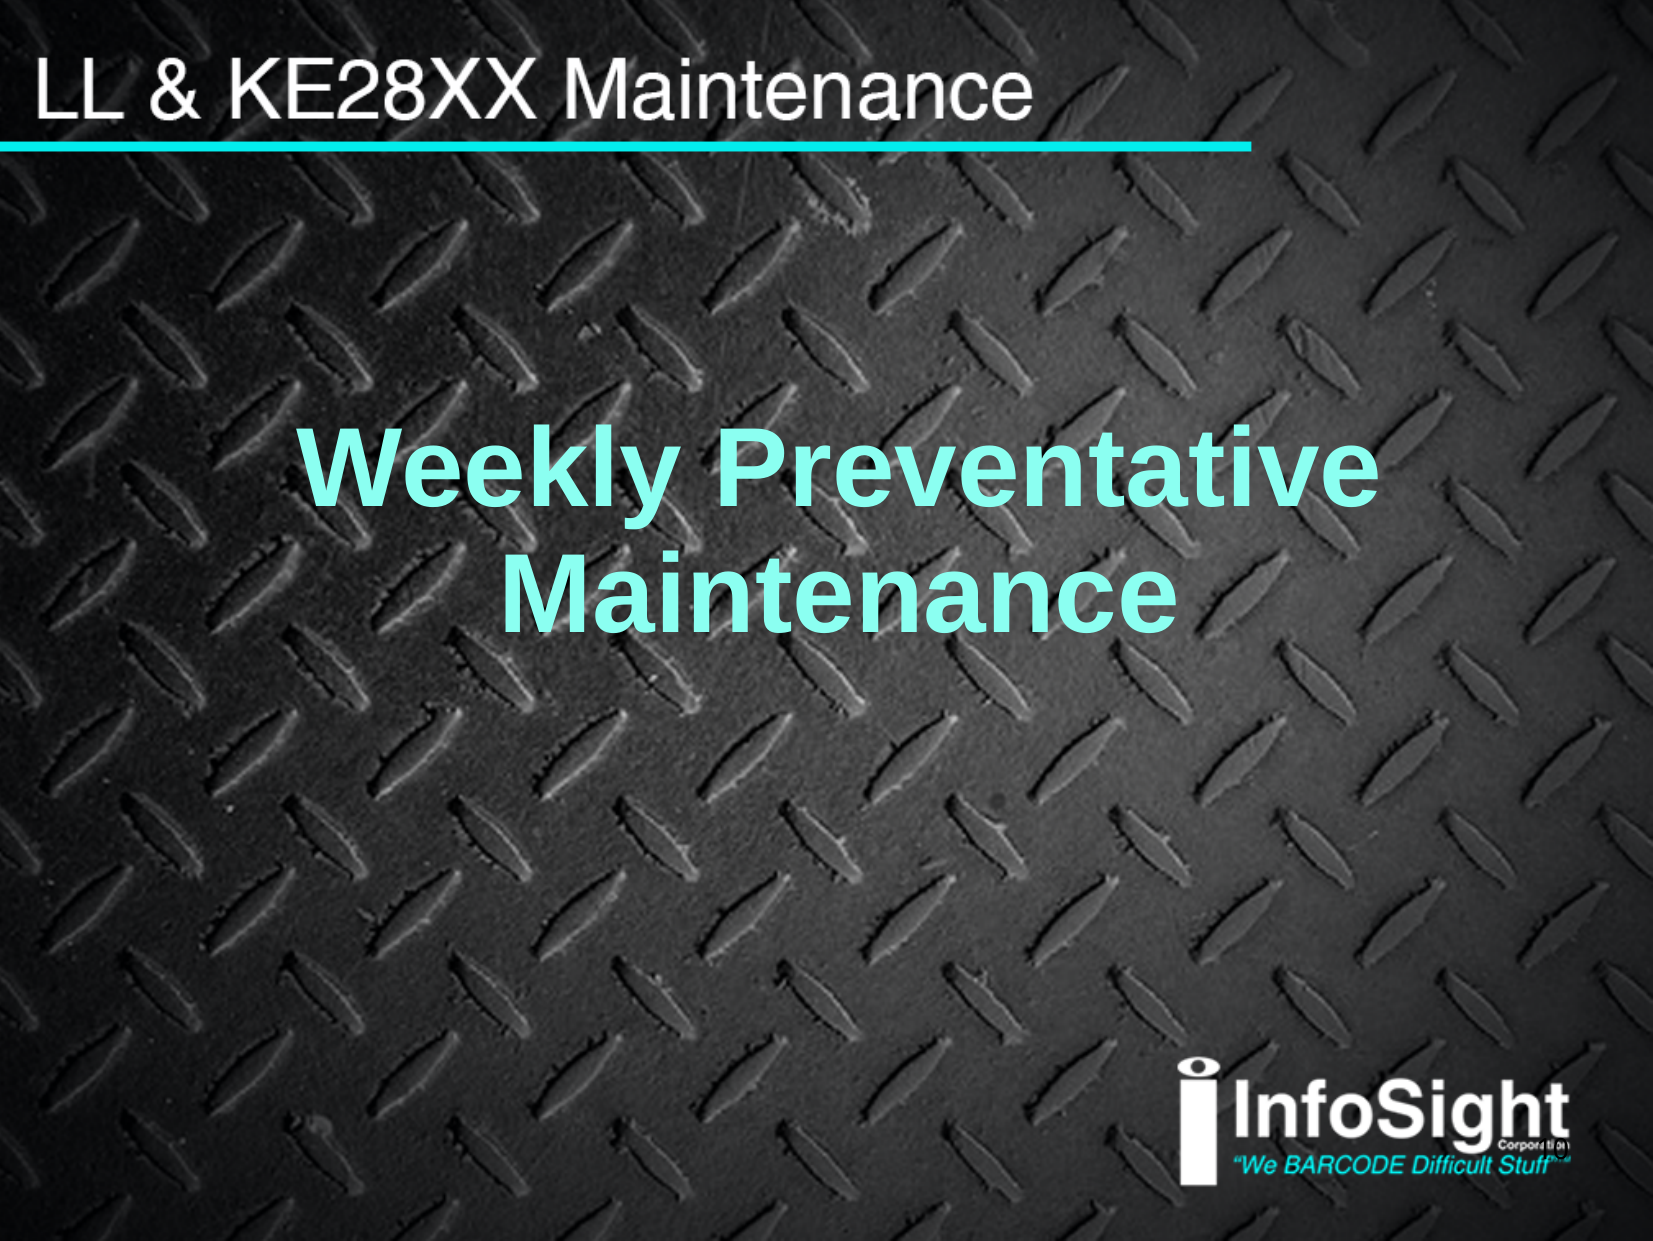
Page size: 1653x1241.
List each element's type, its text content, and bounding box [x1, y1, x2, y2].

slide_number 10 [1185, 1130, 1570, 1215]
text_box Weekly Preventative Maintenance [252, 395, 1427, 468]
picture [0, 0, 1653, 1241]
